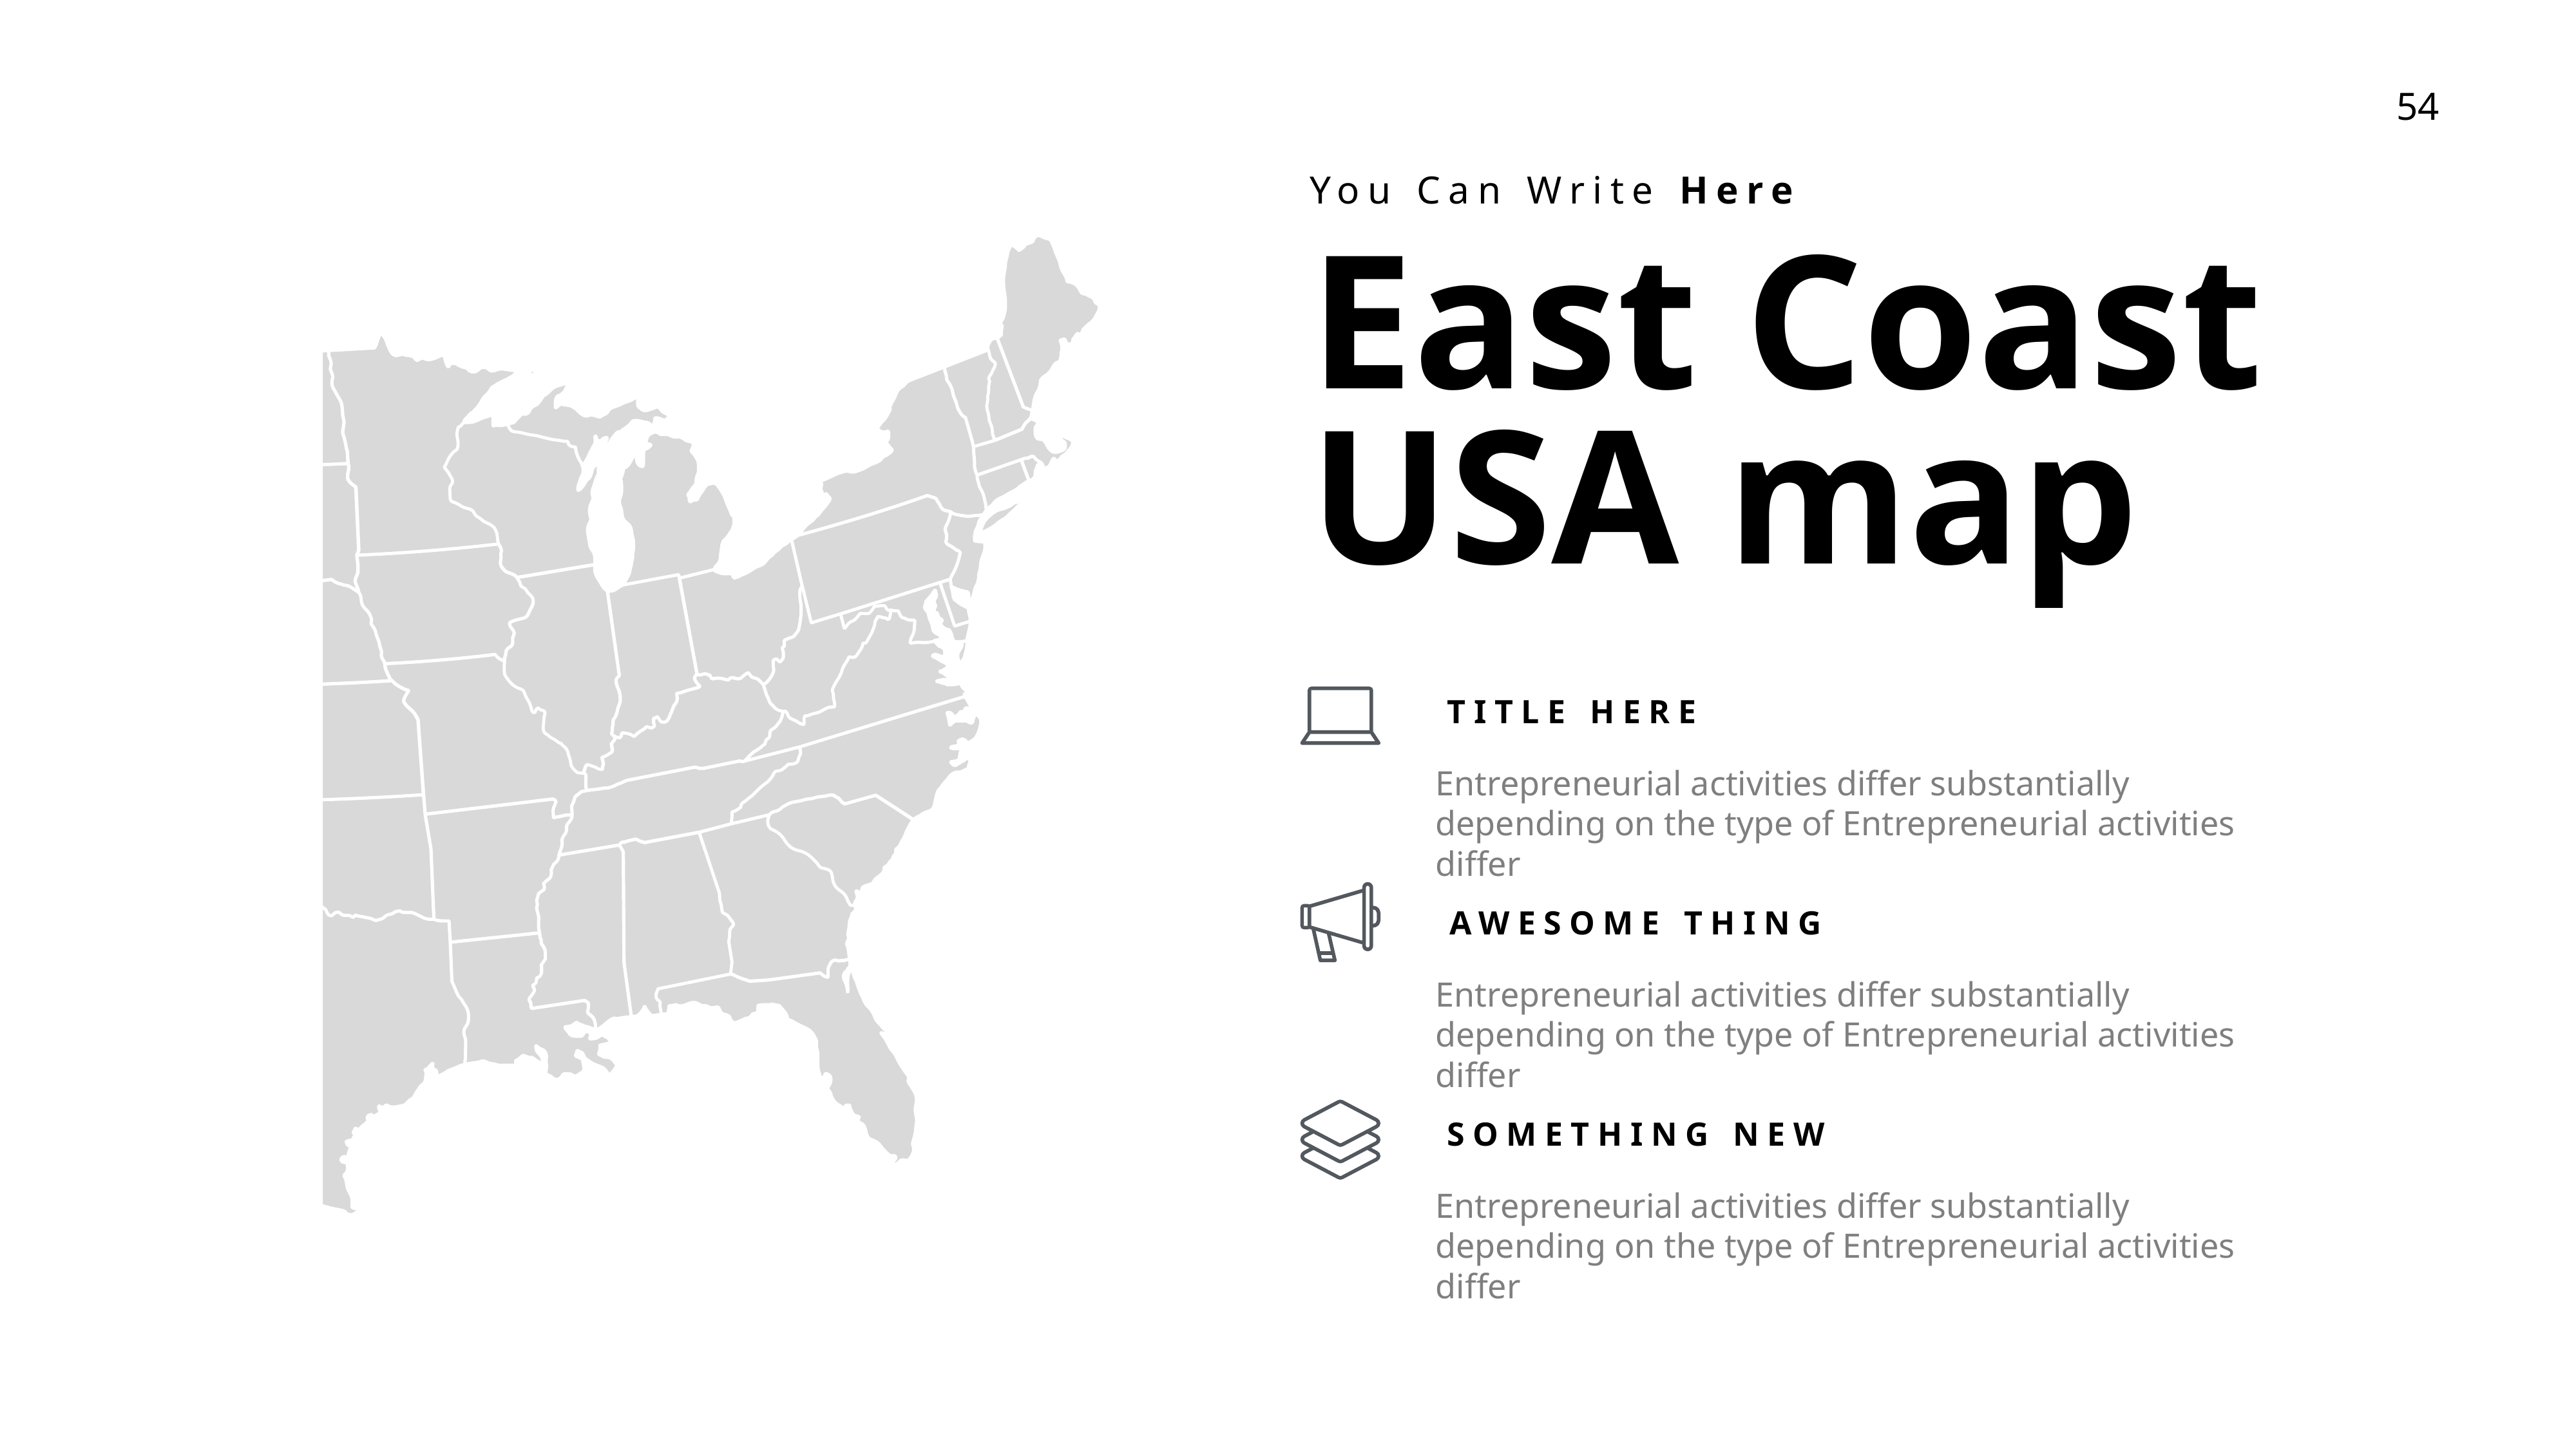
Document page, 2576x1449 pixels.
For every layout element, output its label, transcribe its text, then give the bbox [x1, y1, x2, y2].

text_box East Coast USA map [1300, 245, 2314, 606]
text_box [321, 235, 1100, 1215]
text_box TITLE HERE [1437, 687, 1706, 735]
text_box [1300, 882, 1381, 963]
text_box You Can Write Here [1300, 161, 1954, 216]
text_box [1300, 1099, 1381, 1180]
text_box SOMETHING NEW [1437, 1108, 1835, 1157]
text_box Entrepreneurial activities differ substantially depending on the type of Entrepreneurial activities differ [1426, 1179, 2255, 1310]
text_box Entrepreneurial activities differ substantially depending on the type of Entrepreneurial activities differ [1426, 968, 2255, 1099]
text_box AWESOME THING [1440, 897, 1832, 946]
text_box [1300, 687, 1381, 745]
text_box Entrepreneurial activities differ substantially depending on the type of Entrepreneurial activities differ [1426, 757, 2255, 888]
